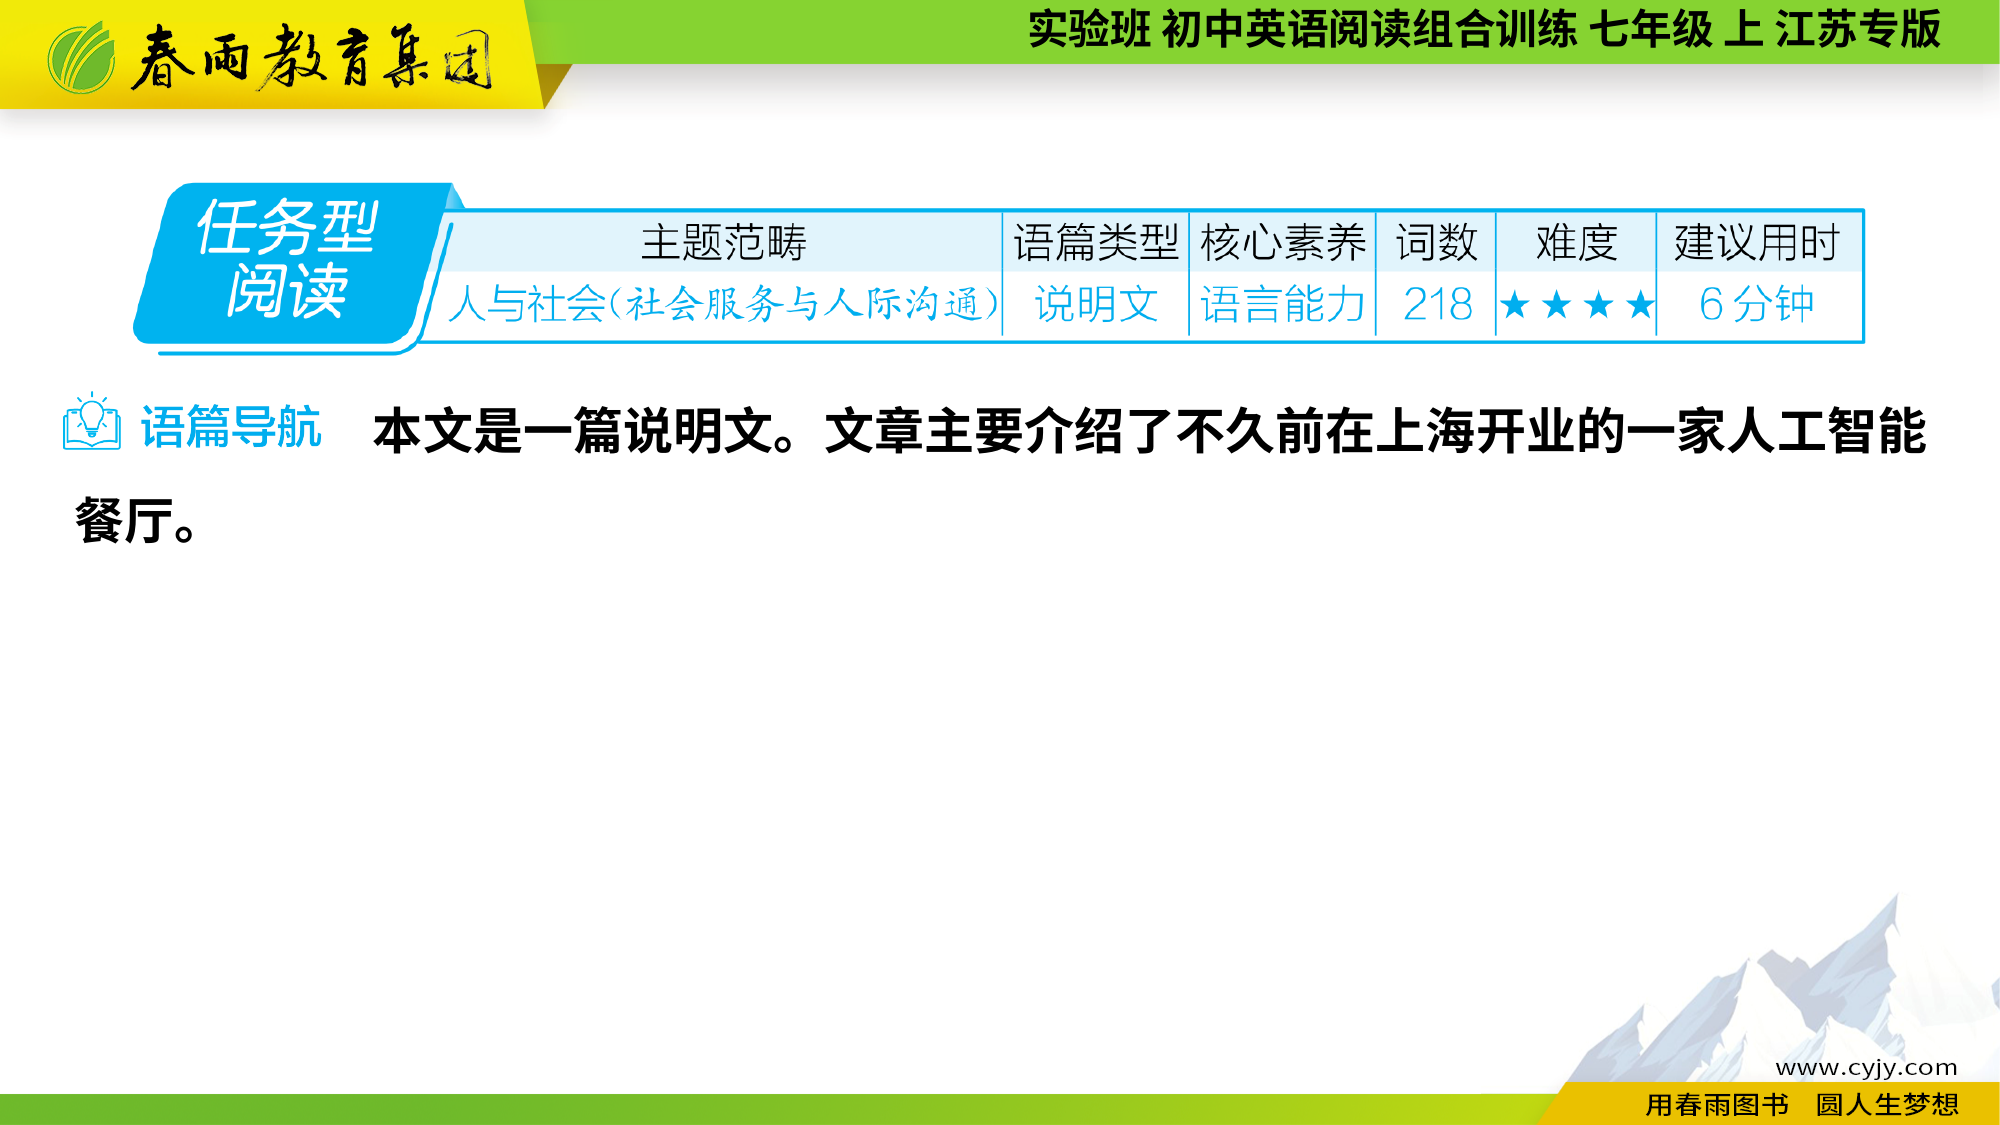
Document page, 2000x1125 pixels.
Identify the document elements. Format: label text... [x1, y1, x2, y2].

list 本文是一篇说明文。文章主要介绍了不久前在上海开业的一家人工智能餐厅。 [59, 361, 1944, 548]
picture [0, 0, 2000, 1125]
